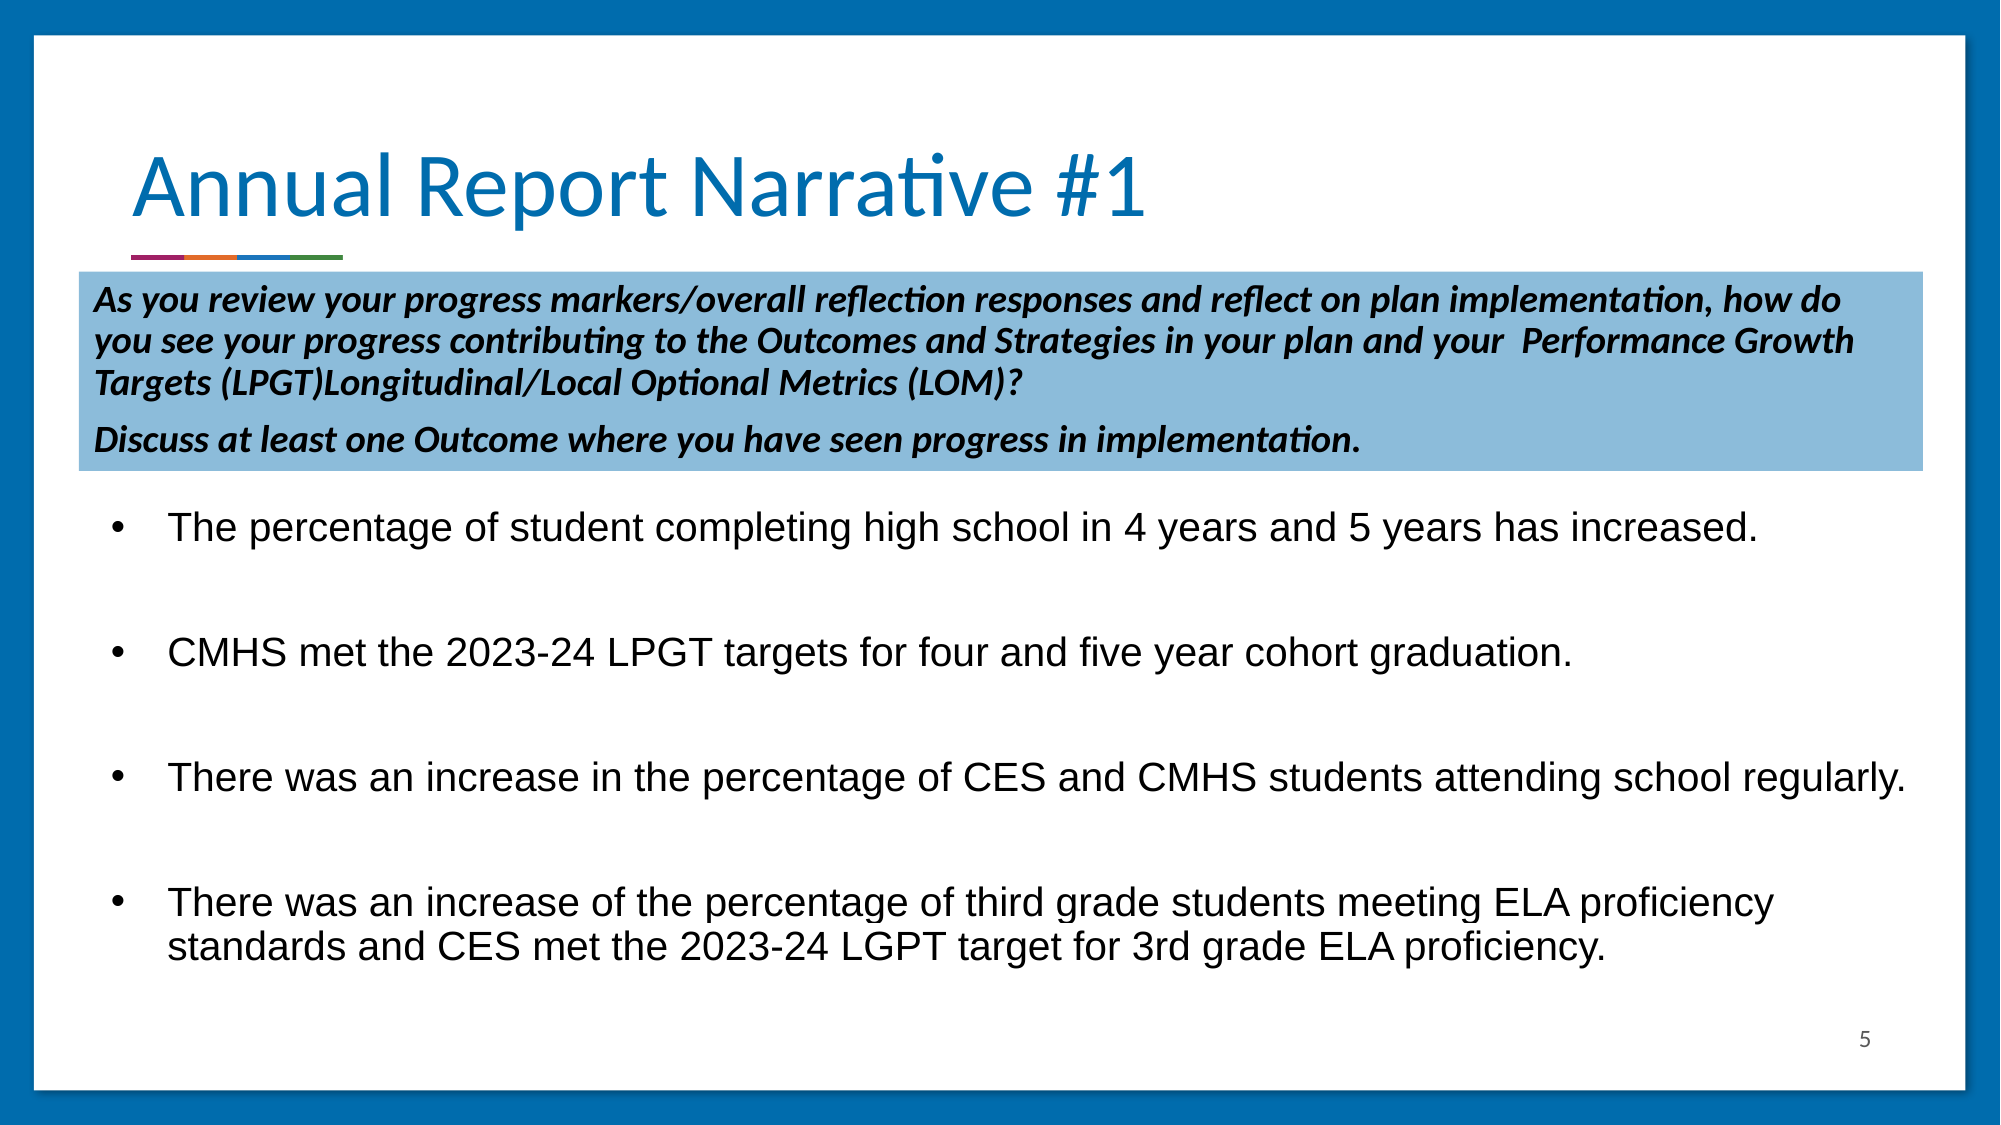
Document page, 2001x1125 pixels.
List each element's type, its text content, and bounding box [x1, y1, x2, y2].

picture [131, 255, 343, 260]
slide_number ‹#› [1412, 1008, 1887, 1068]
list The percentage of student completing high school in 4 years and 5 years has increased. CMHS met the 2023-24 LPGT targets for four and five year cohort graduation. There was an increase in the percentage of CES and CMHS students attending school regularly. There was an increase of the percentage of third grade students meeting ELA proficiency standards and CES met the 2023-24 LGPT target for 3rd grade ELA proficiency. [80, 499, 1925, 1008]
list As you review your progress markers/overall reflection responses and reflect on plan implementation, how do you see your progress contributing to the Outcomes and Strategies in your plan and your Performance Growth Targets (LPGT)Longitudinal/Local Optional Metrics (LOM)? Discuss at least one Outcome where you have seen progress in implementation. [78, 271, 1923, 471]
title Annual Report Narrative #1 [117, 75, 1887, 244]
